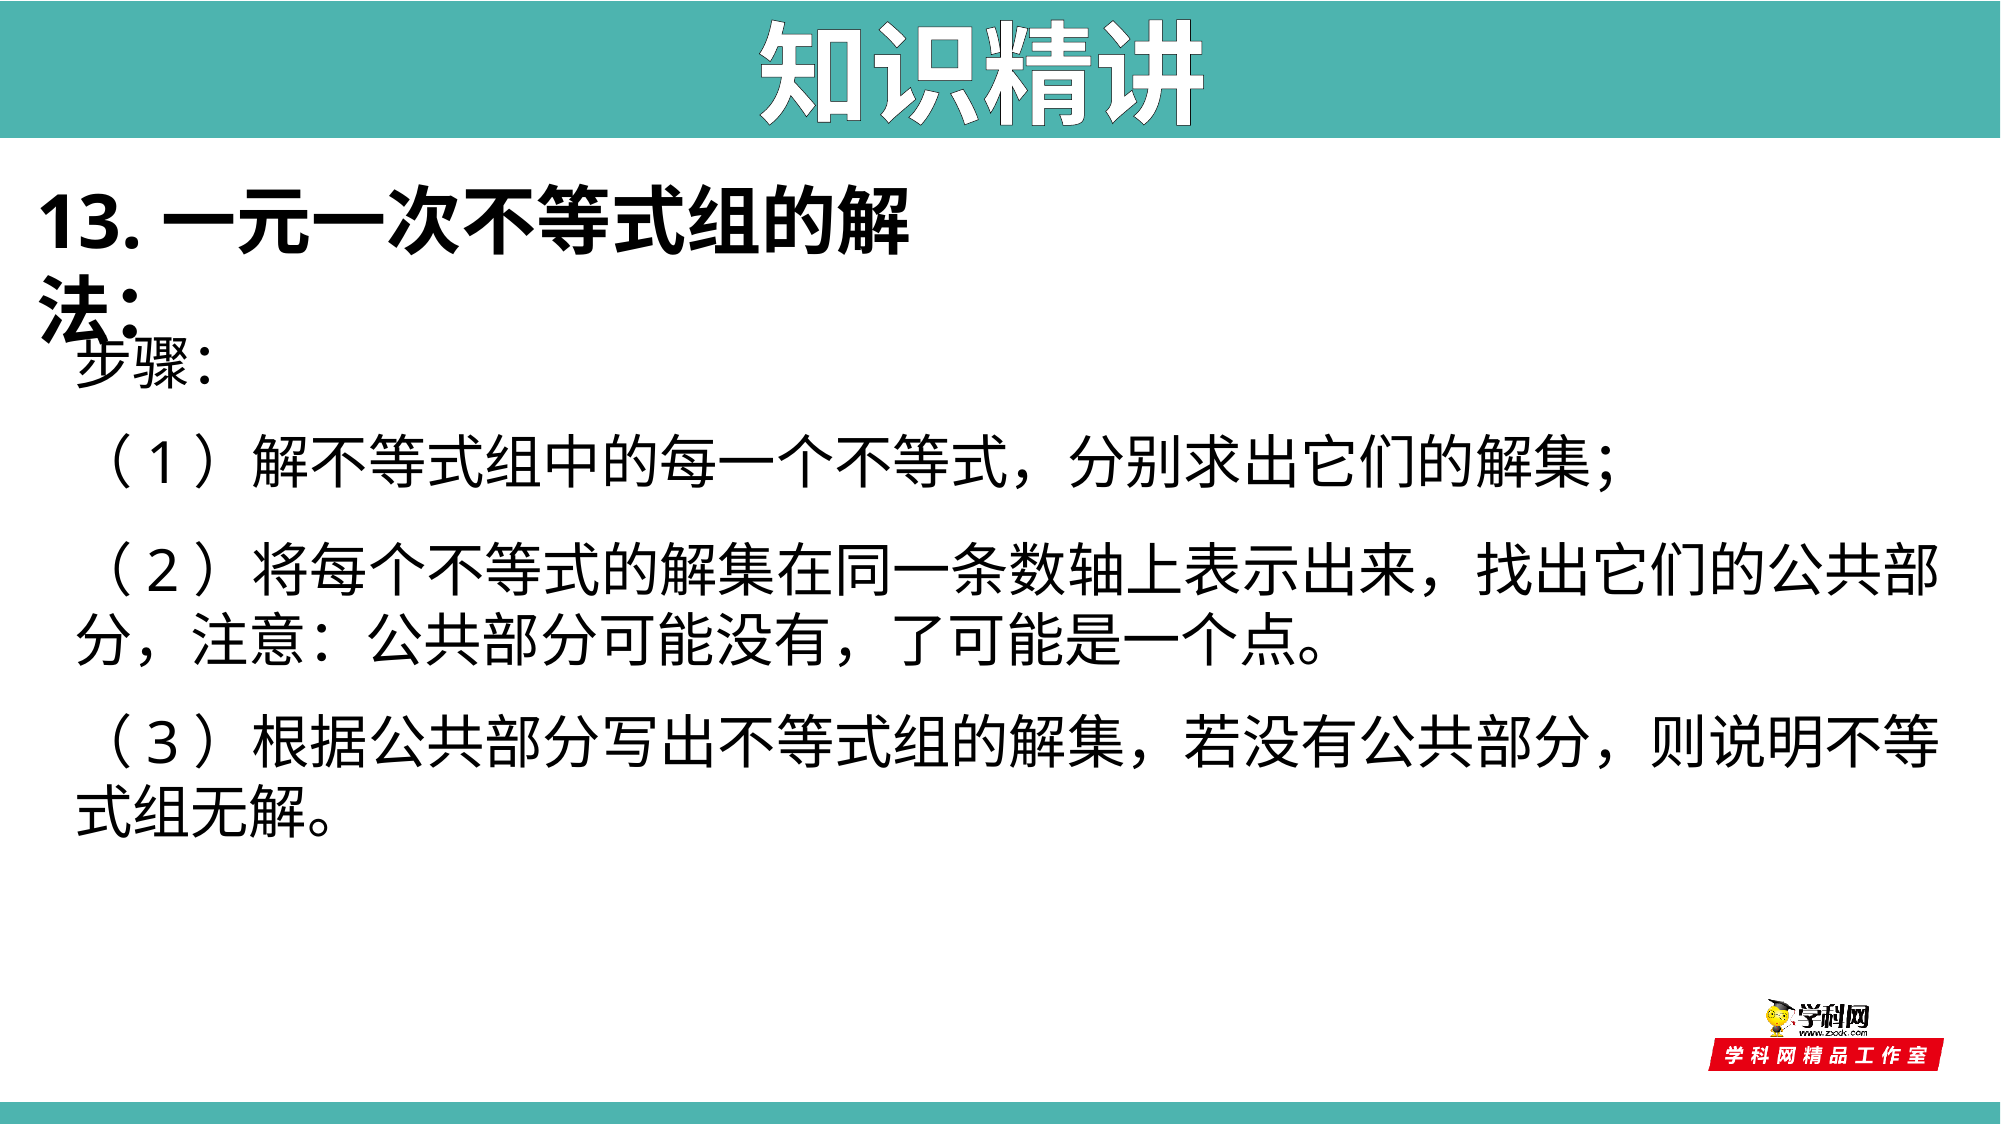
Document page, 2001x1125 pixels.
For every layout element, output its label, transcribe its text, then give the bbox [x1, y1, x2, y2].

text_box 步骤： （1）解不等式组中的每一个不等式，分别求出它们的解集； [59, 318, 1920, 503]
text_box （2）将每个不等式的解集在同一条数轴上表示出来，找出它们的公共部分，注意：公共部分可能没有，了可能是一个点。 [59, 525, 1981, 681]
text_box （3）根据公共部分写出不等式组的解集，若没有公共部分，则说明不等式组无解。 [59, 697, 1981, 852]
text_box 知识精讲 [742, 0, 1223, 146]
text_box 13.一元一次不等式组的解法： [21, 165, 1000, 361]
picture [0, 1, 2001, 1124]
